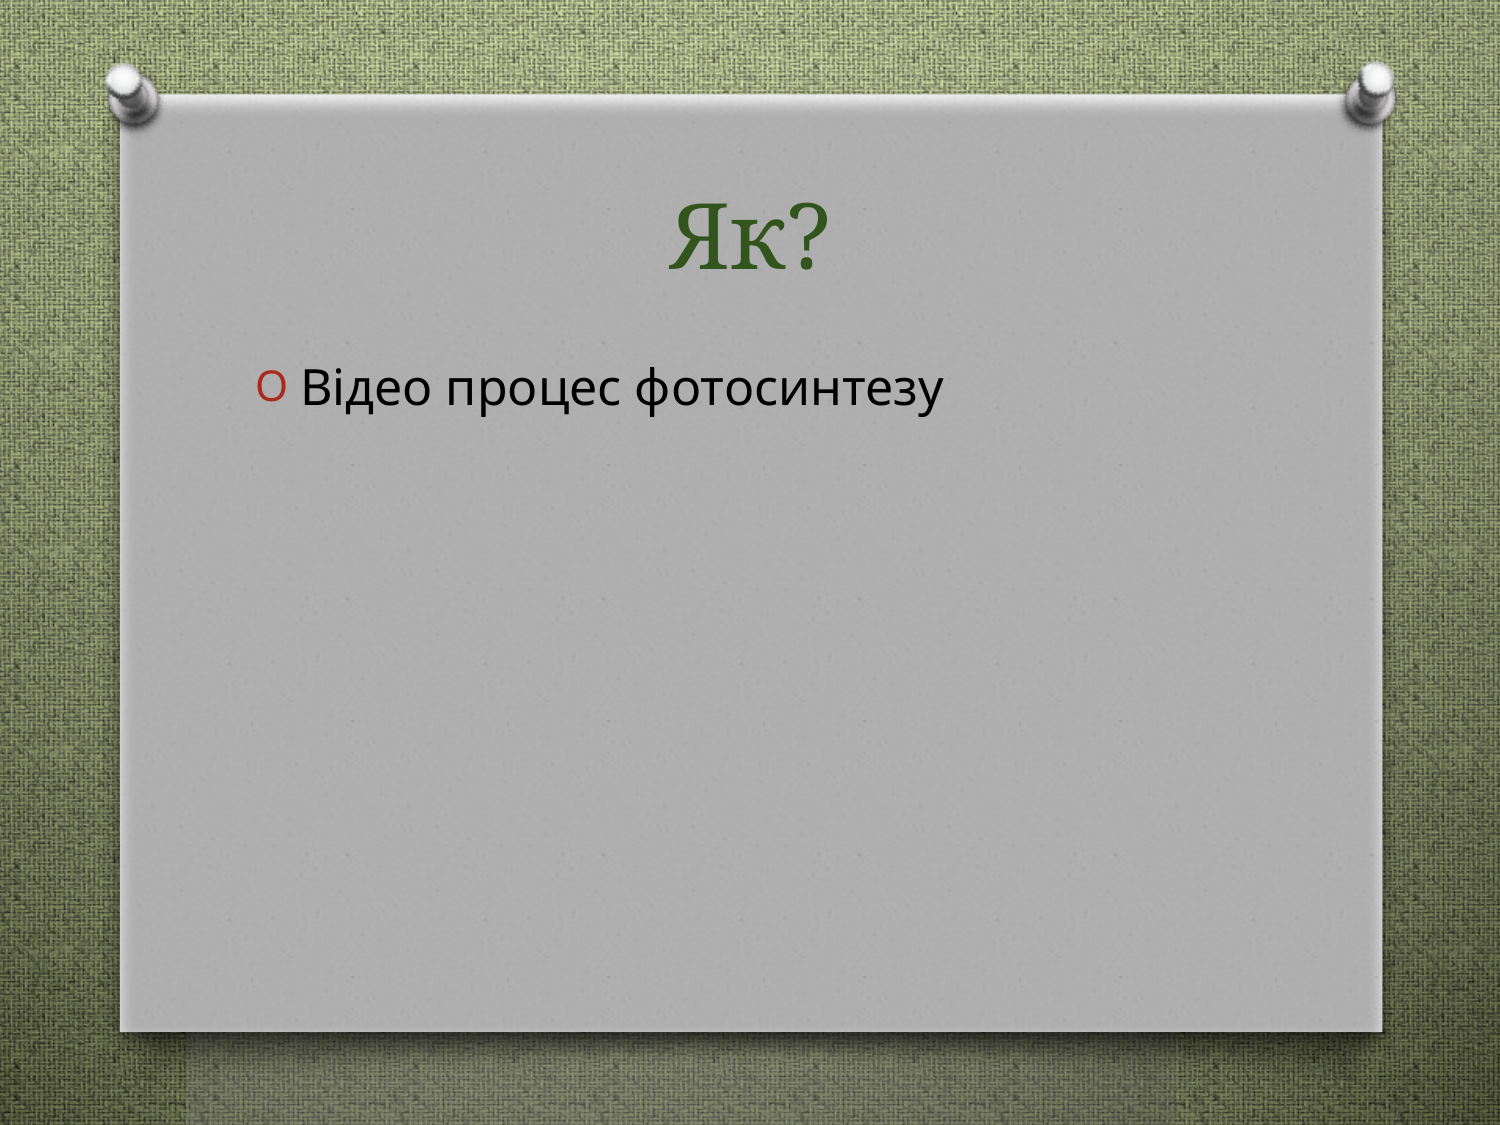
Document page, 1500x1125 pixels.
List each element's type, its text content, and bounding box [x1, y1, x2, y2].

picture [74, 31, 198, 153]
picture [1318, 35, 1438, 156]
list Відео процес фотосинтезу [240, 347, 1257, 939]
title Як? [179, 134, 1323, 332]
